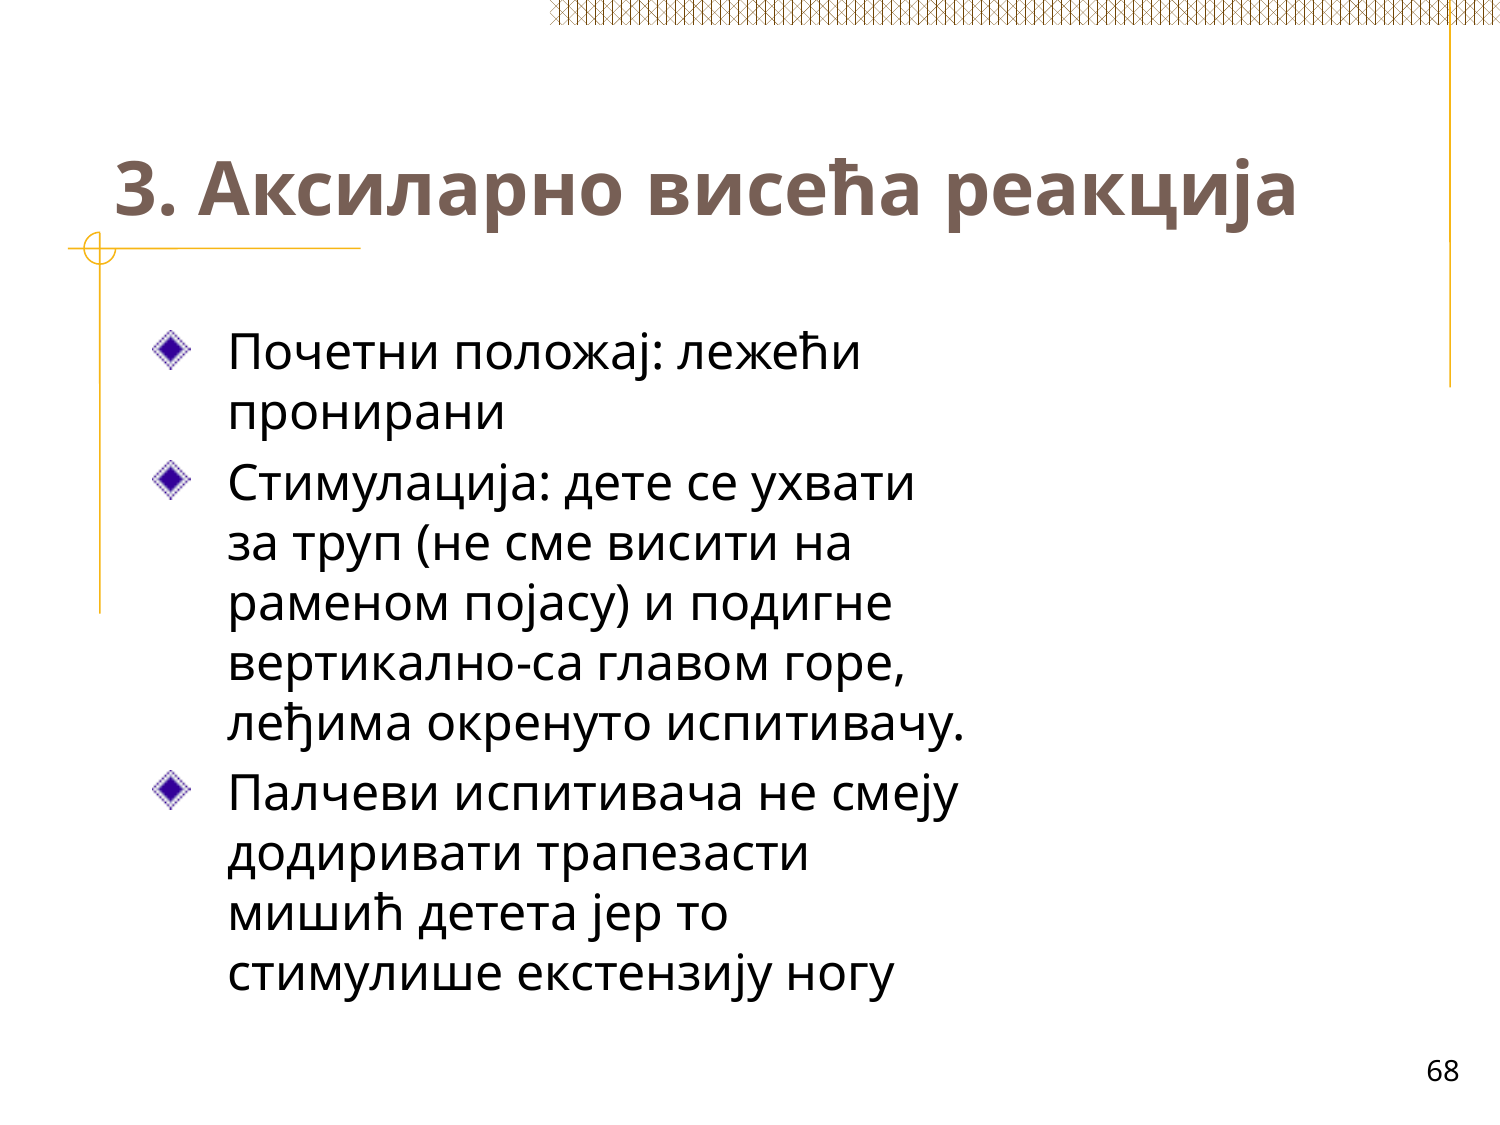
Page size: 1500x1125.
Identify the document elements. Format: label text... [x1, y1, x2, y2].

list Почетни положај: лежећи пронирани Стимулација: дете се ухвати за труп (не сме висити на раменом појасу) и подигне вертикално-са главом горе, леђима окренуто испитивачу. Палчеви испитивача не смеју додиривати трапезасти мишић детета јер то стимулише екстензију ногу [137, 312, 988, 988]
title 3. Аксиларно висећа реакција [99, 49, 1376, 238]
picture [152, 770, 191, 810]
picture [152, 460, 191, 500]
slide_number 68 [1162, 1025, 1475, 1100]
picture [152, 330, 191, 370]
